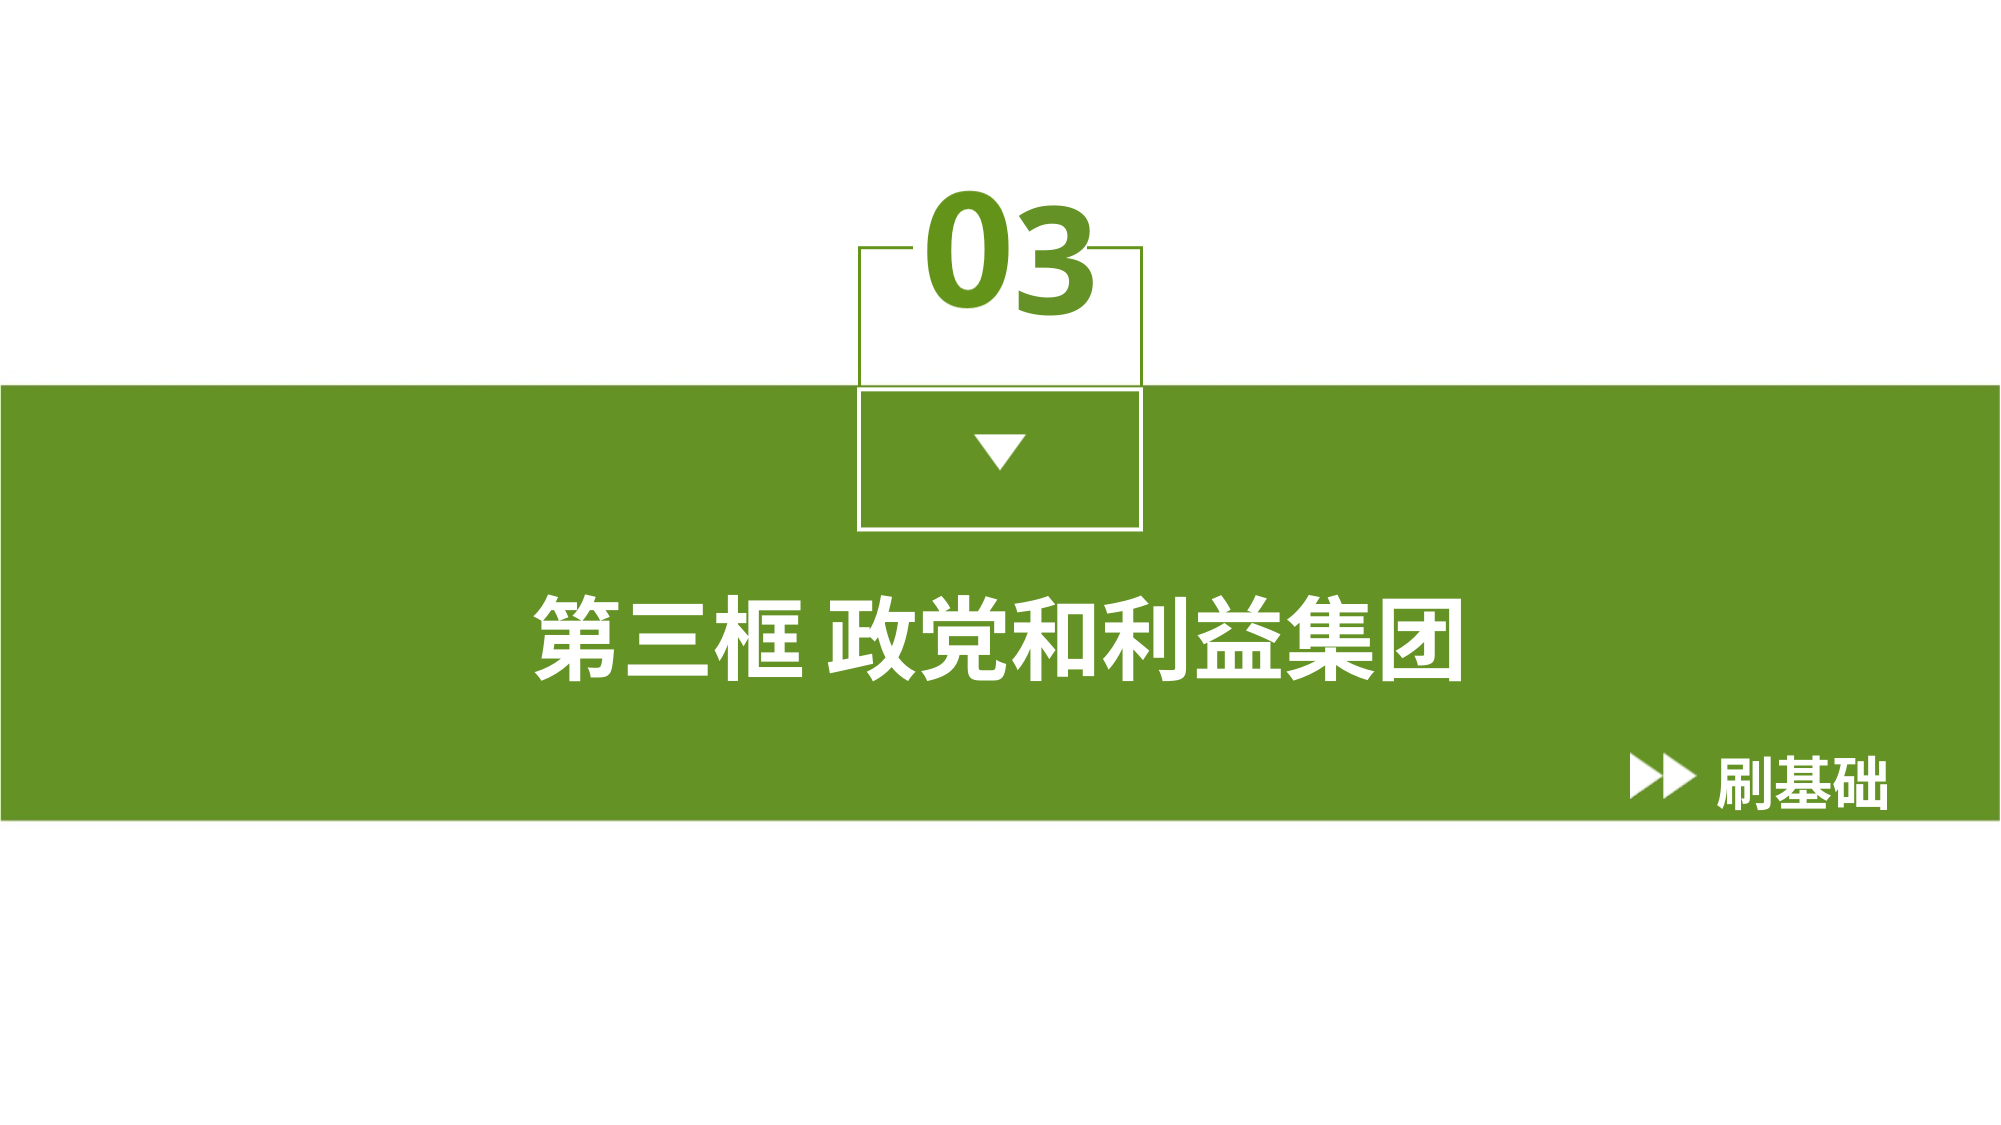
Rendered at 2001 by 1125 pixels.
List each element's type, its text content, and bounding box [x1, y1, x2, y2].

text_box 第三框 政党和利益集团 [0, 572, 2000, 699]
text_box 3 [1013, 156, 1173, 353]
text_box 刷基础 [1715, 718, 1997, 812]
picture [0, 0, 2000, 572]
picture [0, 699, 2000, 1125]
